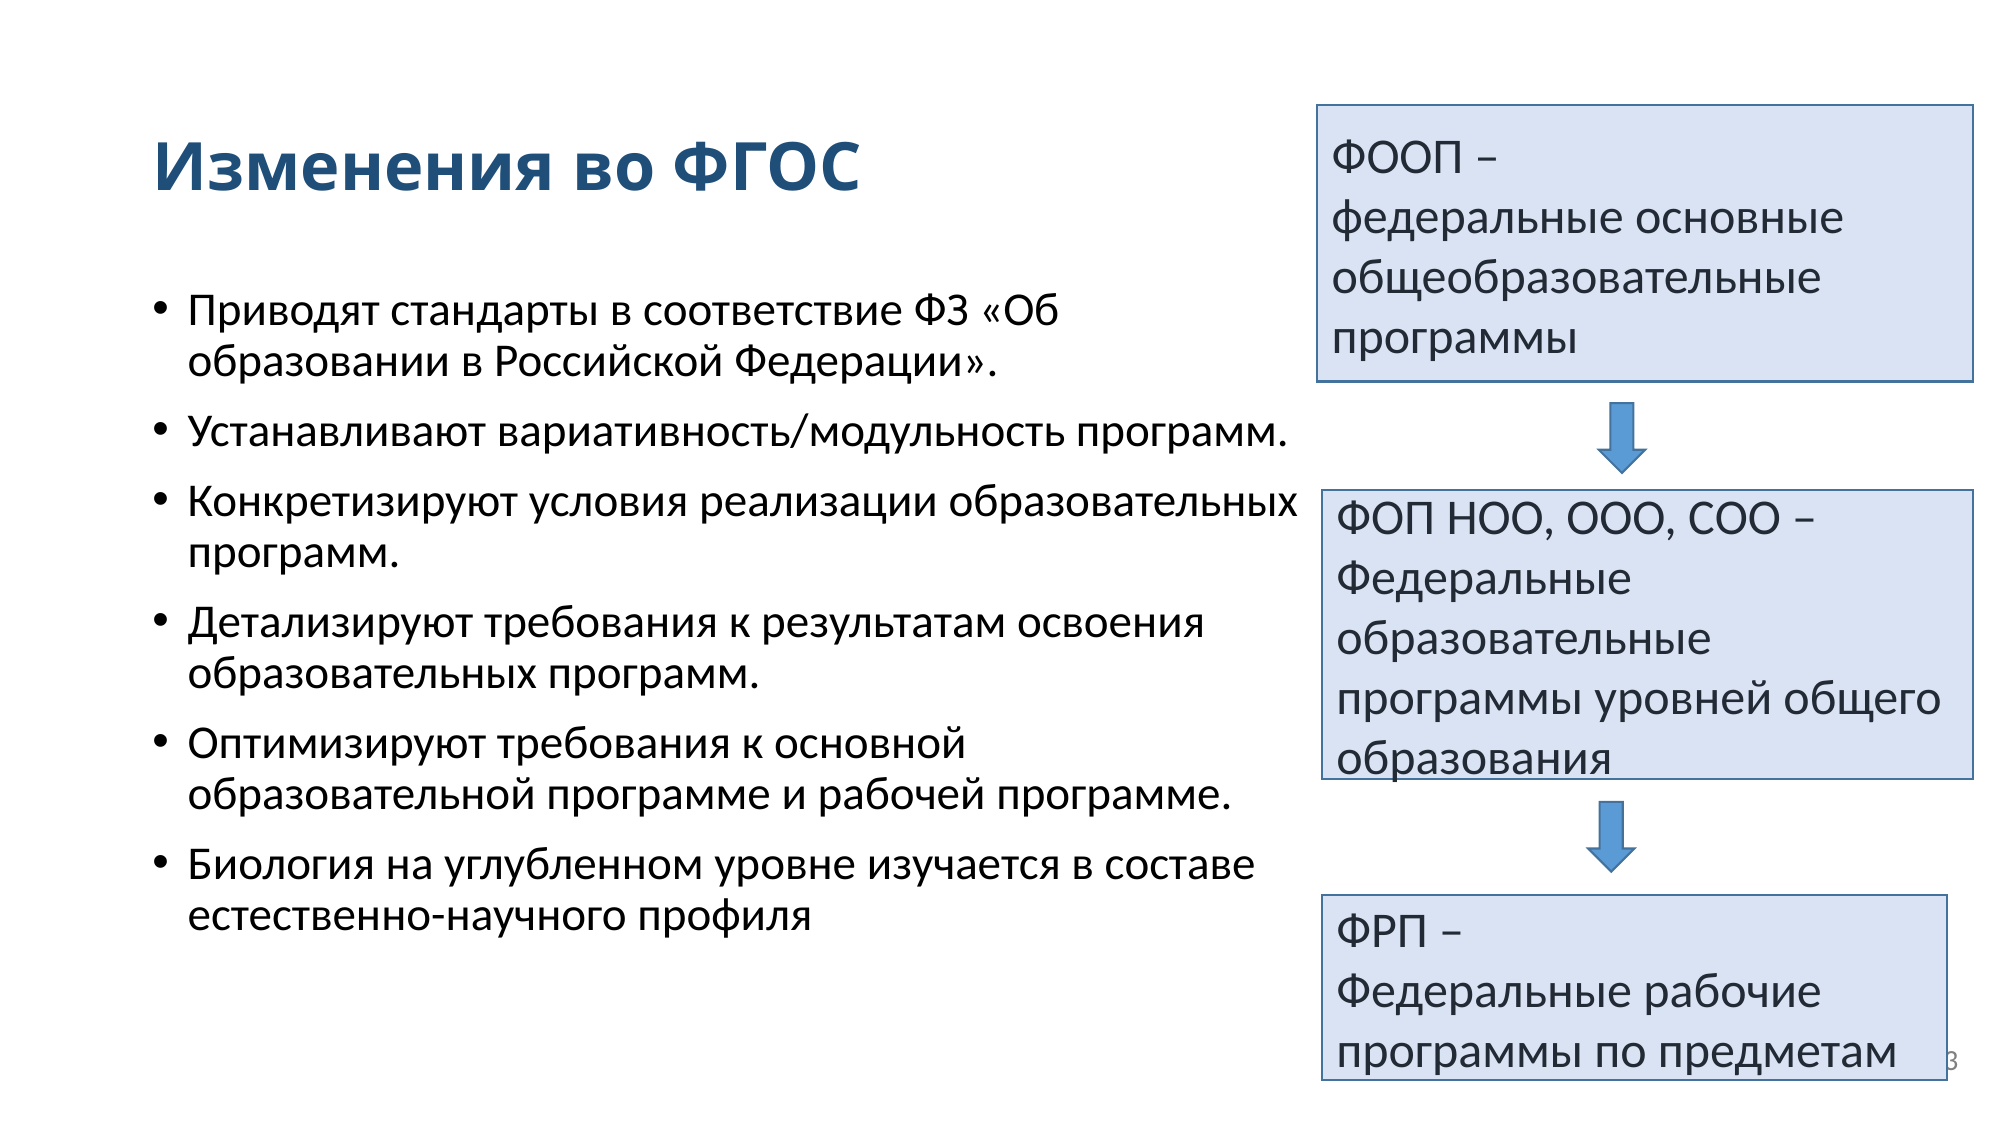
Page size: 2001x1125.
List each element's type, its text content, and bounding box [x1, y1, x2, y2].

text_box ФООП – федеральные основные общеобразовательные программы [1316, 104, 1974, 383]
text_box [1596, 402, 1648, 475]
list Приводят стандарты в соответствие ФЗ «Об образовании в Российской Федерации». Устанавливают вариативность/модульность программ. Конкретизируют условия реализации образовательных программ. Детализируют требования к результатам освоения образовательных программ. Оптимизируют требования к основной образовательной программе и рабочей программе. Биология на углубленном уровне изучается в составе естественно-научного профиля [137, 277, 1317, 992]
title Изменения во ФГОС [137, 59, 1863, 277]
text_box ФРП – Федеральные рабочие программы по предметам [1321, 894, 1948, 1081]
text_box 3 [1850, 1034, 1973, 1084]
text_box [1585, 800, 1637, 874]
text_box ФОП НОО, ООО, СОО – Федеральные образовательные программы уровней общего образования [1321, 489, 1974, 780]
